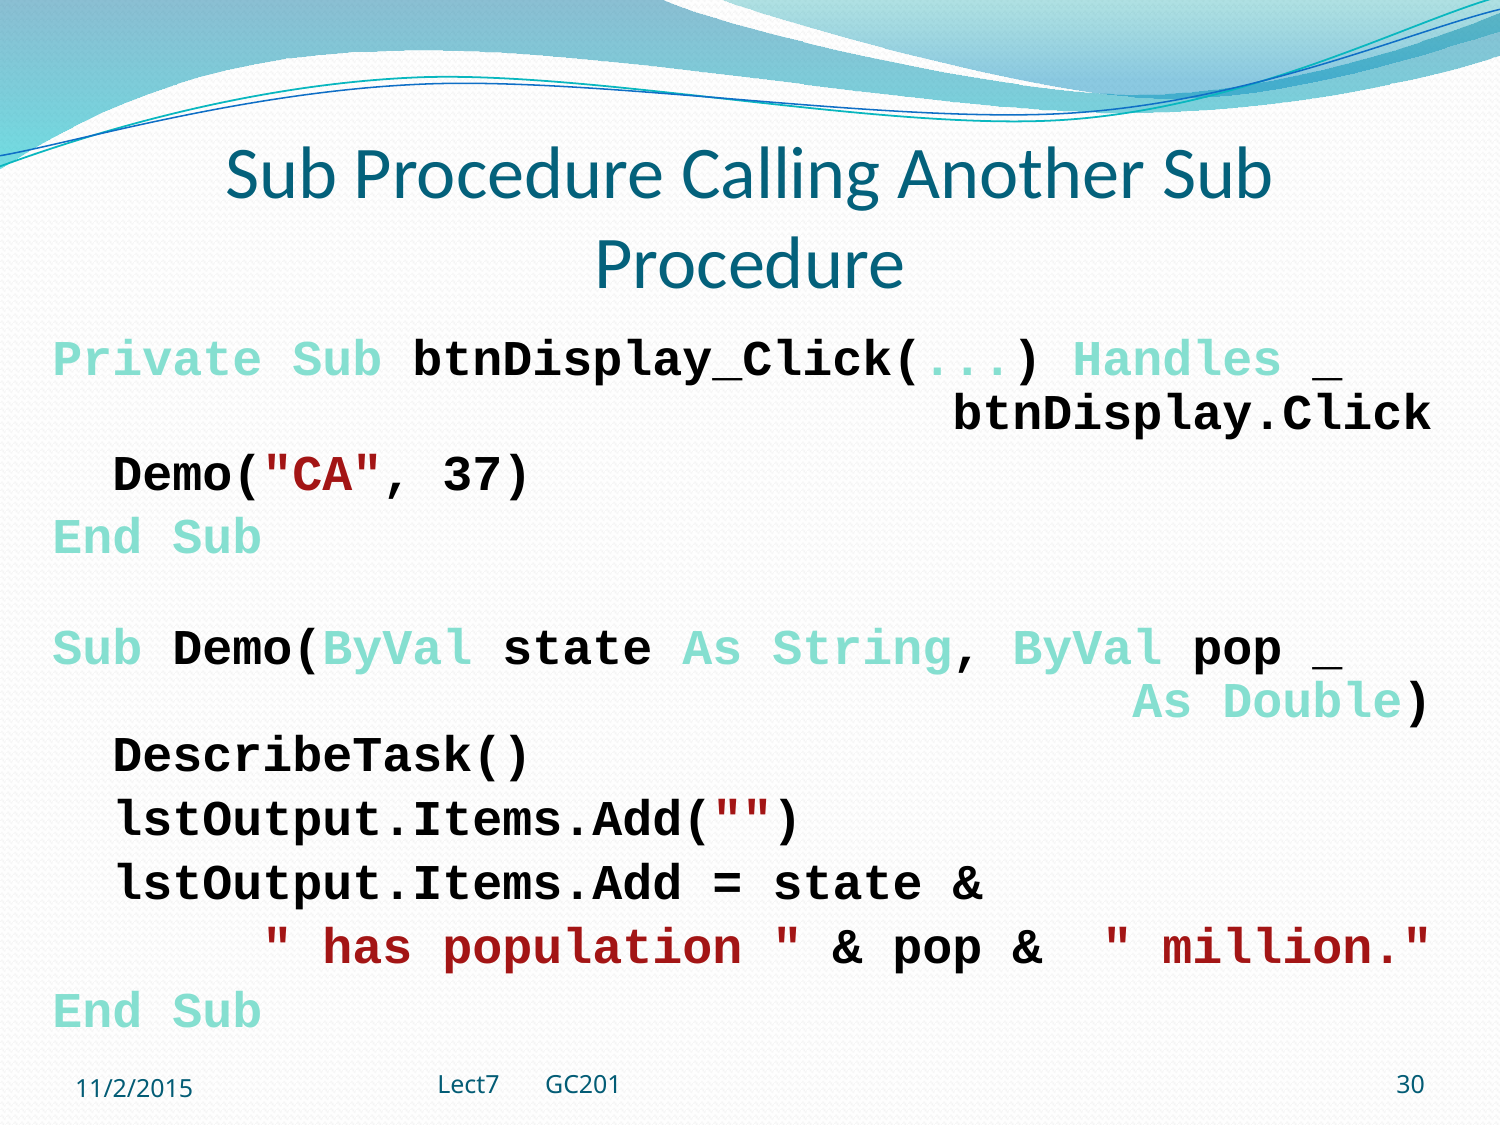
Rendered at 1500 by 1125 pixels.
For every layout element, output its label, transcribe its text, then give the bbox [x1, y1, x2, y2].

footer Lect7 GC201 [437, 1042, 988, 1103]
title Sub Procedure Calling Another Sub Procedure [75, 115, 1425, 303]
list Private Sub btnDisplay_Click(...) Handles _ btnDisplay.Click Demo("CA", 37) End Sub Sub Demo(ByVal state As String, ByVal pop _ As Double) DescribeTask() lstOutput.Items.Add("") lstOutput.Items.Add = state & " has population " & pop & " million." End Sub [37, 324, 1469, 1063]
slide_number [75, 1042, 425, 1103]
slide_number 30 [1299, 1063, 1425, 1103]
